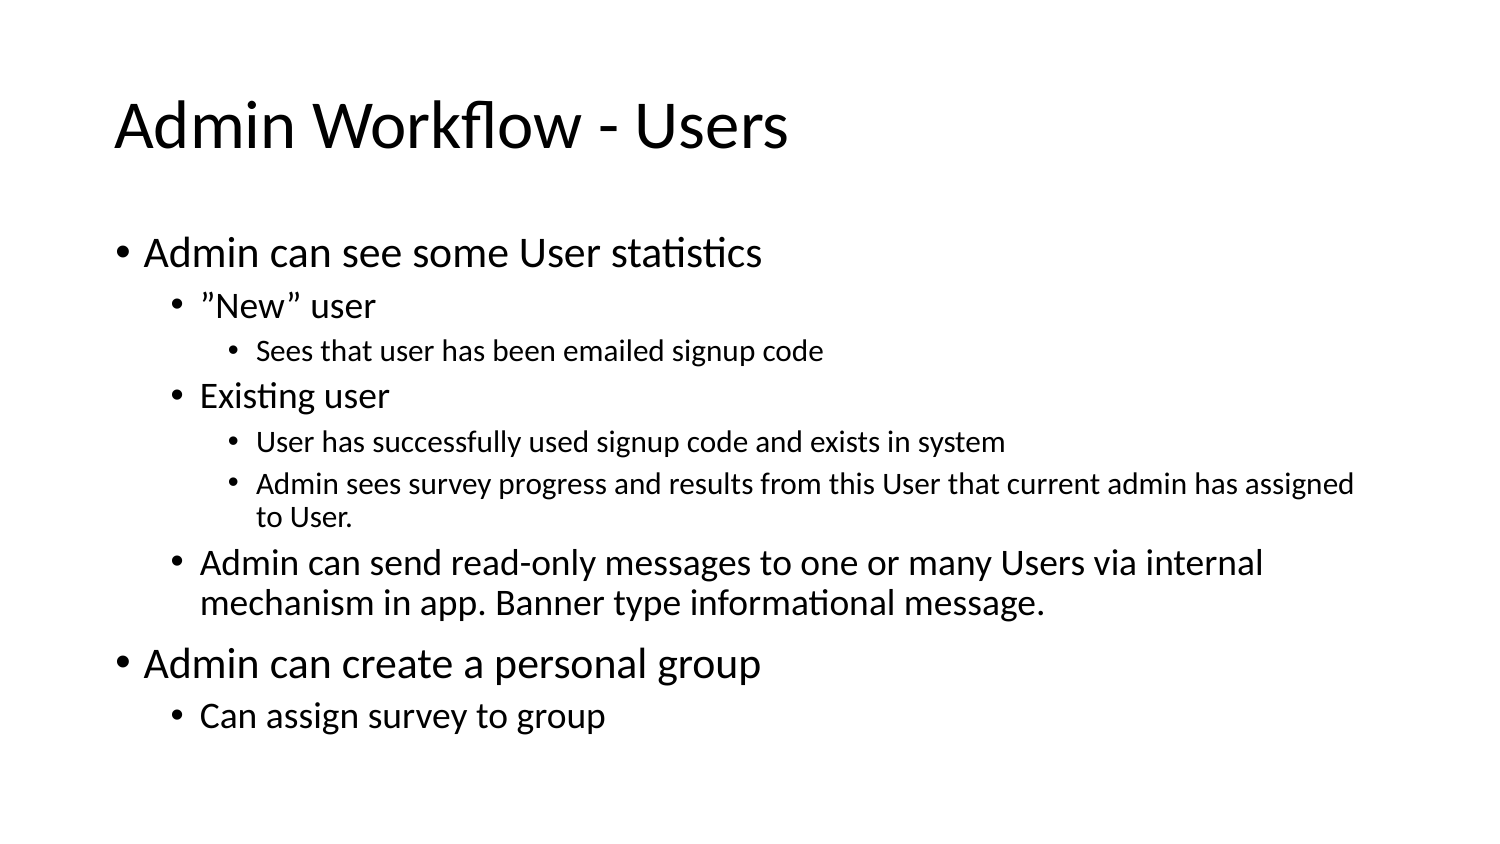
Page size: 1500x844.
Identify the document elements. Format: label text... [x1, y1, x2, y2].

title Admin Workflow - Users [103, 44, 1397, 208]
list Admin can see some User statistics ”New” user Sees that user has been emailed signup code Existing user User has successfully used signup code and exists in system Admin sees survey progress and results from this User that current admin has assigned to User. Admin can send read-only messages to one or many Users via internal mechanism in app. Banner type informational message. Admin can create a personal group Can assign survey to group [103, 224, 1397, 760]
